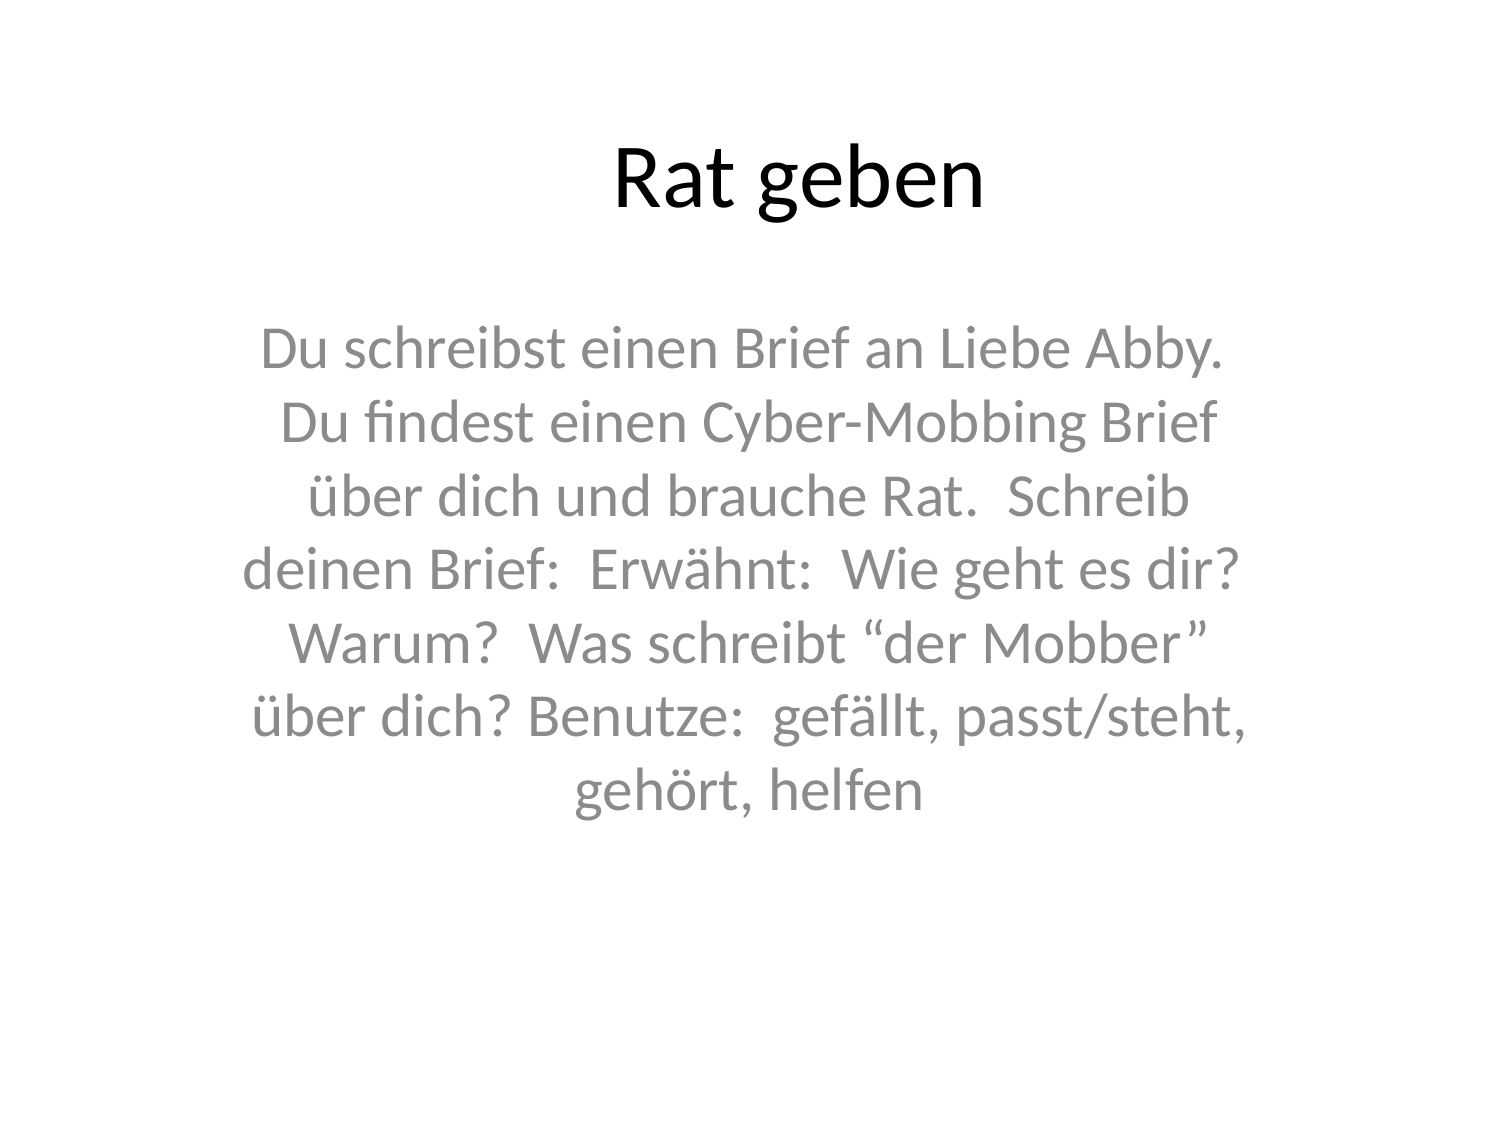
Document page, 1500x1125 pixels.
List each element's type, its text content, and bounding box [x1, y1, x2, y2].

title Rat geben [162, 50, 1438, 292]
subtitle Du schreibst einen Brief an Liebe Abby. Du findest einen Cyber-Mobbing Brief über dich und brauche Rat. Schreib deinen Brief: Erwähnt: Wie geht es dir? Warum? Was schreibt “der Mobber” über dich? Benutze: gefällt, passt/steht, gehört, helfen [225, 299, 1275, 838]
